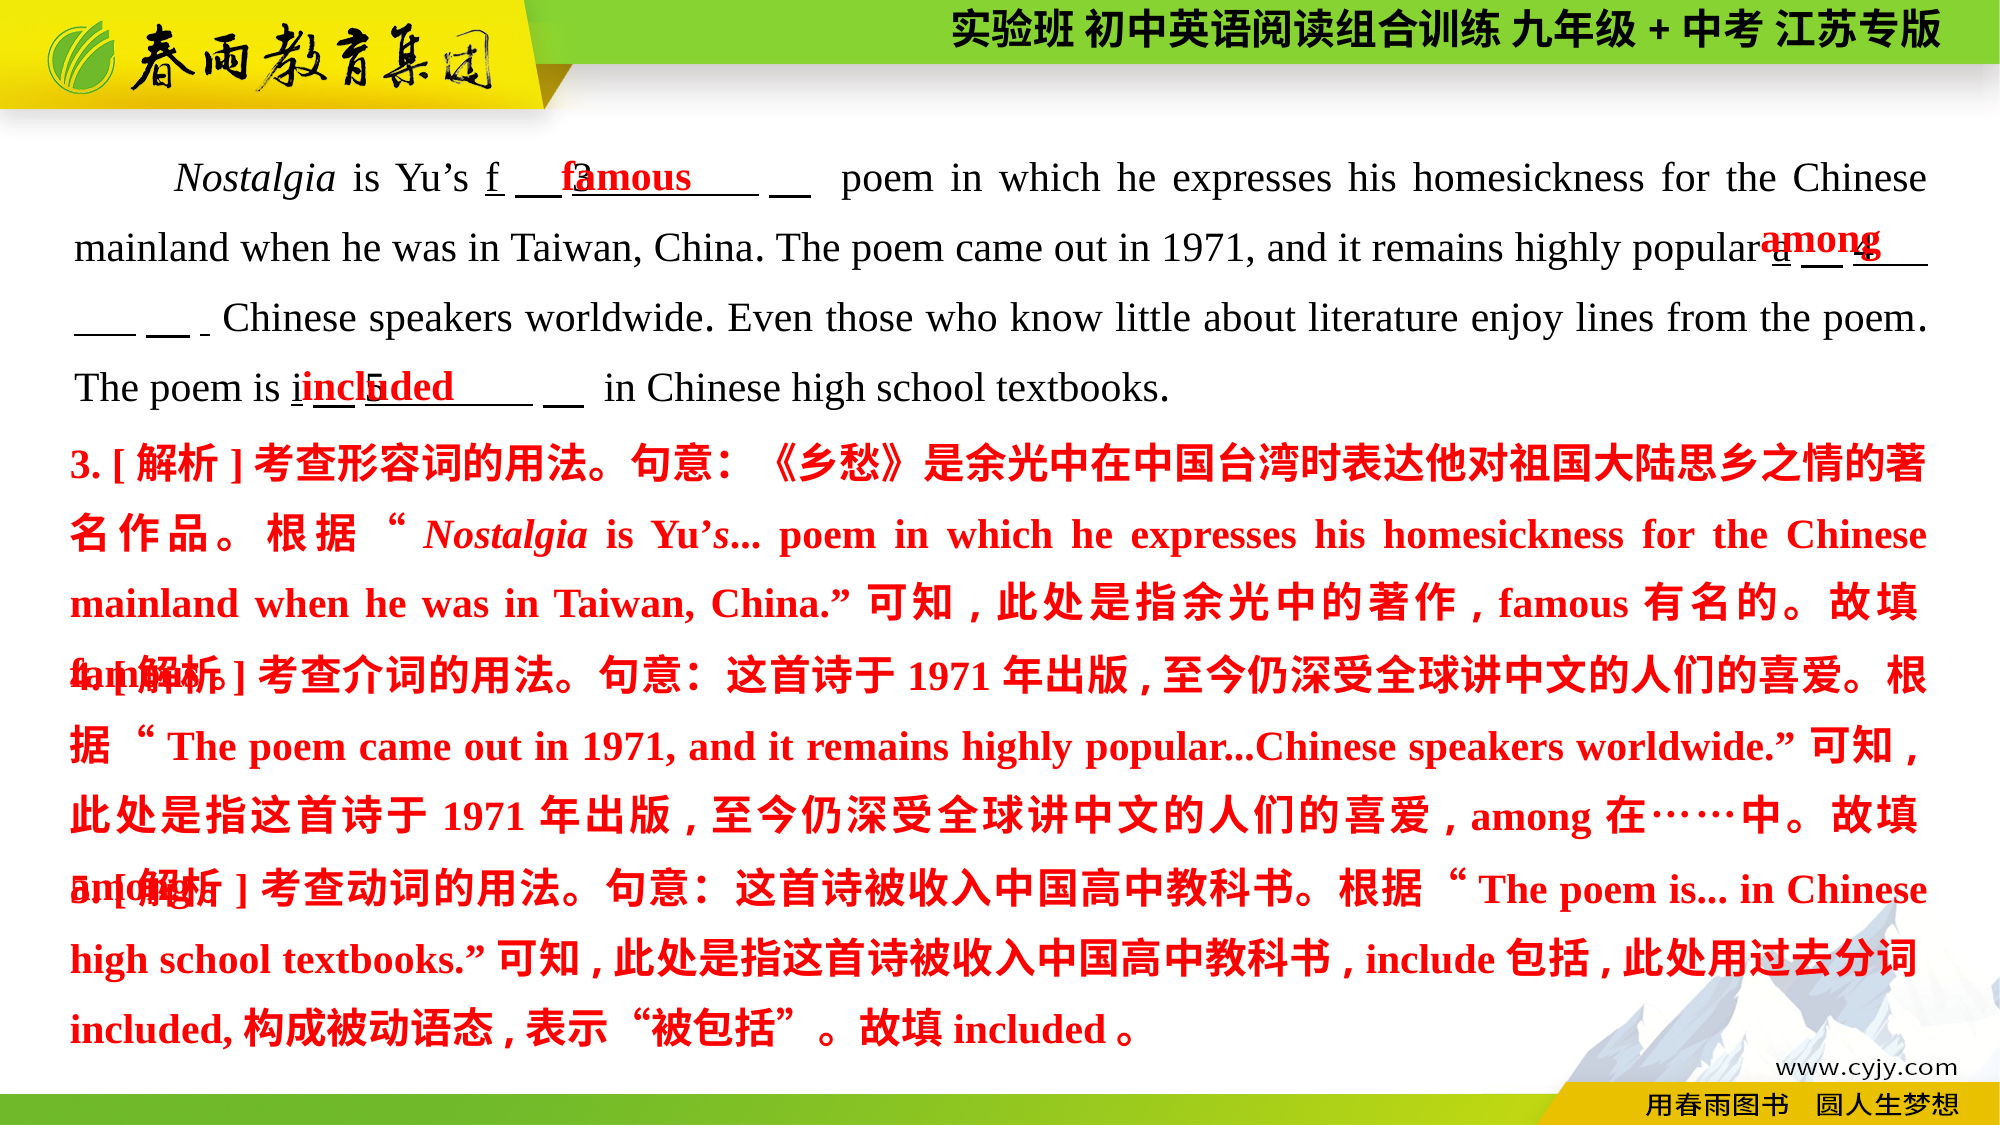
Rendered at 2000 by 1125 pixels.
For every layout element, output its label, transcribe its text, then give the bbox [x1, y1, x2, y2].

text_box famous [546, 121, 759, 206]
list Nostalgia is Yu’s f 3 poem in which he expresses his homesickness for the Chinese mainland when he was in Taiwan, China. The poem came out in 1971, and it remains highly popular a 4 . Chinese speakers worldwide. Even those who know little about literature enjoy lines from the poem. The poem is i 5 in Chinese high school textbooks. [59, 122, 1944, 408]
text_box among [1745, 183, 1948, 269]
text_box 4. [解析]考查介词的用法。句意：这首诗于1971年出版,至今仍深受全球讲中文的人们的喜爱。根据“The poem came out in 1971, and it remains highly popular...Chinese speakers worldwide.”可知,此处是指这首诗于1971年出版,至今仍深受全球讲中文的人们的喜爱, among在……中。故填among。 [54, 621, 1944, 834]
text_box 5. [解析]考查动词的用法。句意：这首诗被收入中国高中教科书。根据“The poem is... in Chinese high school textbooks.”可知,此处是指这首诗被收入中国高中教科书, include包括,此处用过去分词included,构成被动语态,表示“被包括”。故填included。 [54, 834, 1944, 1060]
text_box included [286, 331, 522, 416]
picture [0, 0, 2000, 1125]
text_box 3. [解析]考查形容词的用法。句意：《乡愁》是余光中在中国台湾时表达他对祖国大陆思乡之情的著名作品。根据“Nostalgia is Yu’s... poem in which he expresses his homesickness for the Chinese mainland when he was in Taiwan, China.”可知,此处是指余光中的著作, famous有名的。故填famous。 [54, 408, 1944, 621]
